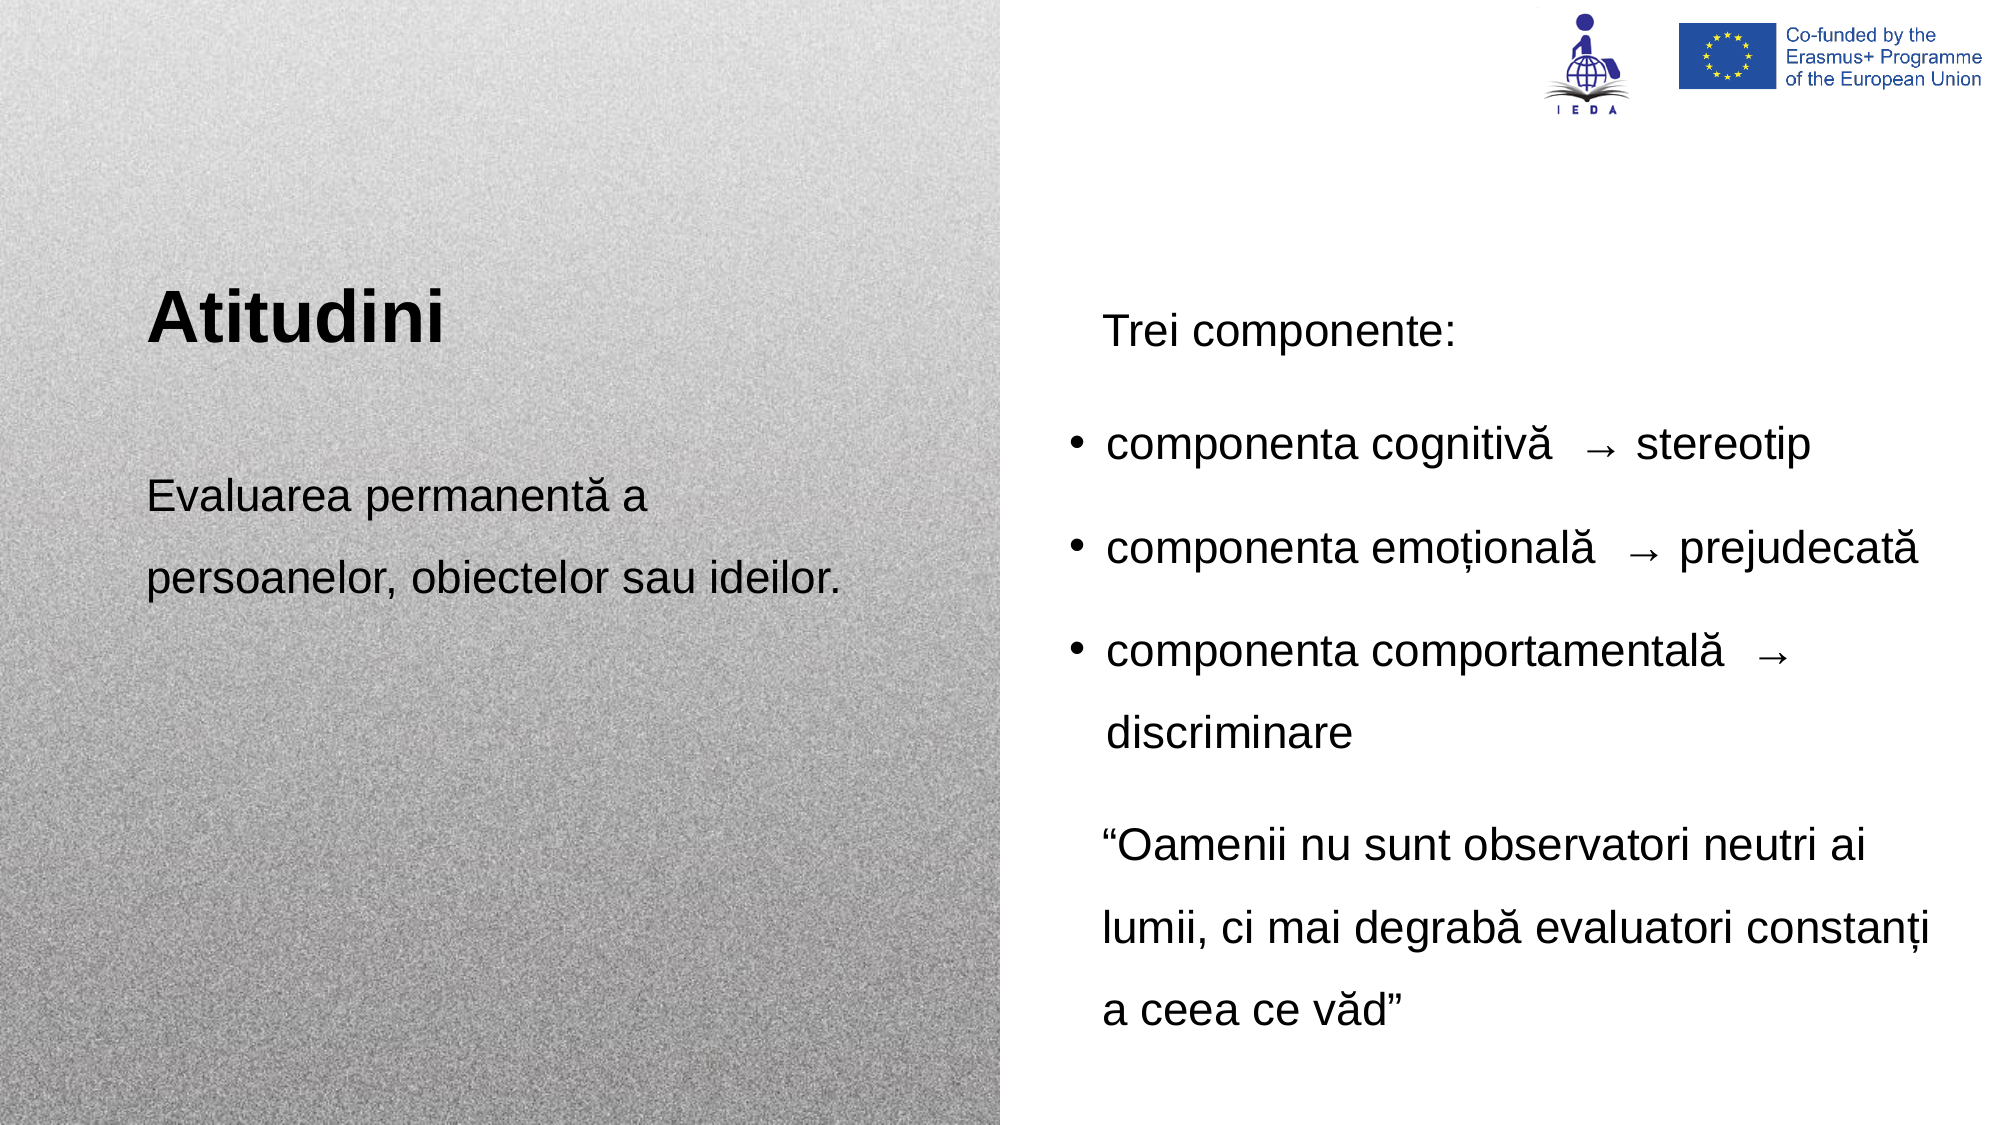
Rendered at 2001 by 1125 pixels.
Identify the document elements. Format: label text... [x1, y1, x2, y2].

text_box “Oamenii nu sunt observatori neutri ai lumii, ci mai degrabă evaluatori constanți a ceea ce văd” [1087, 779, 1970, 1040]
picture [1677, 22, 2000, 94]
picture [0, 0, 1001, 1125]
text_box componenta cognitivă → stereotip componenta emoțională → prejudecată componenta comportamentală → discriminare [1054, 379, 1970, 694]
picture [1528, 0, 1645, 127]
text_box Trei componente: [1087, 265, 1970, 371]
